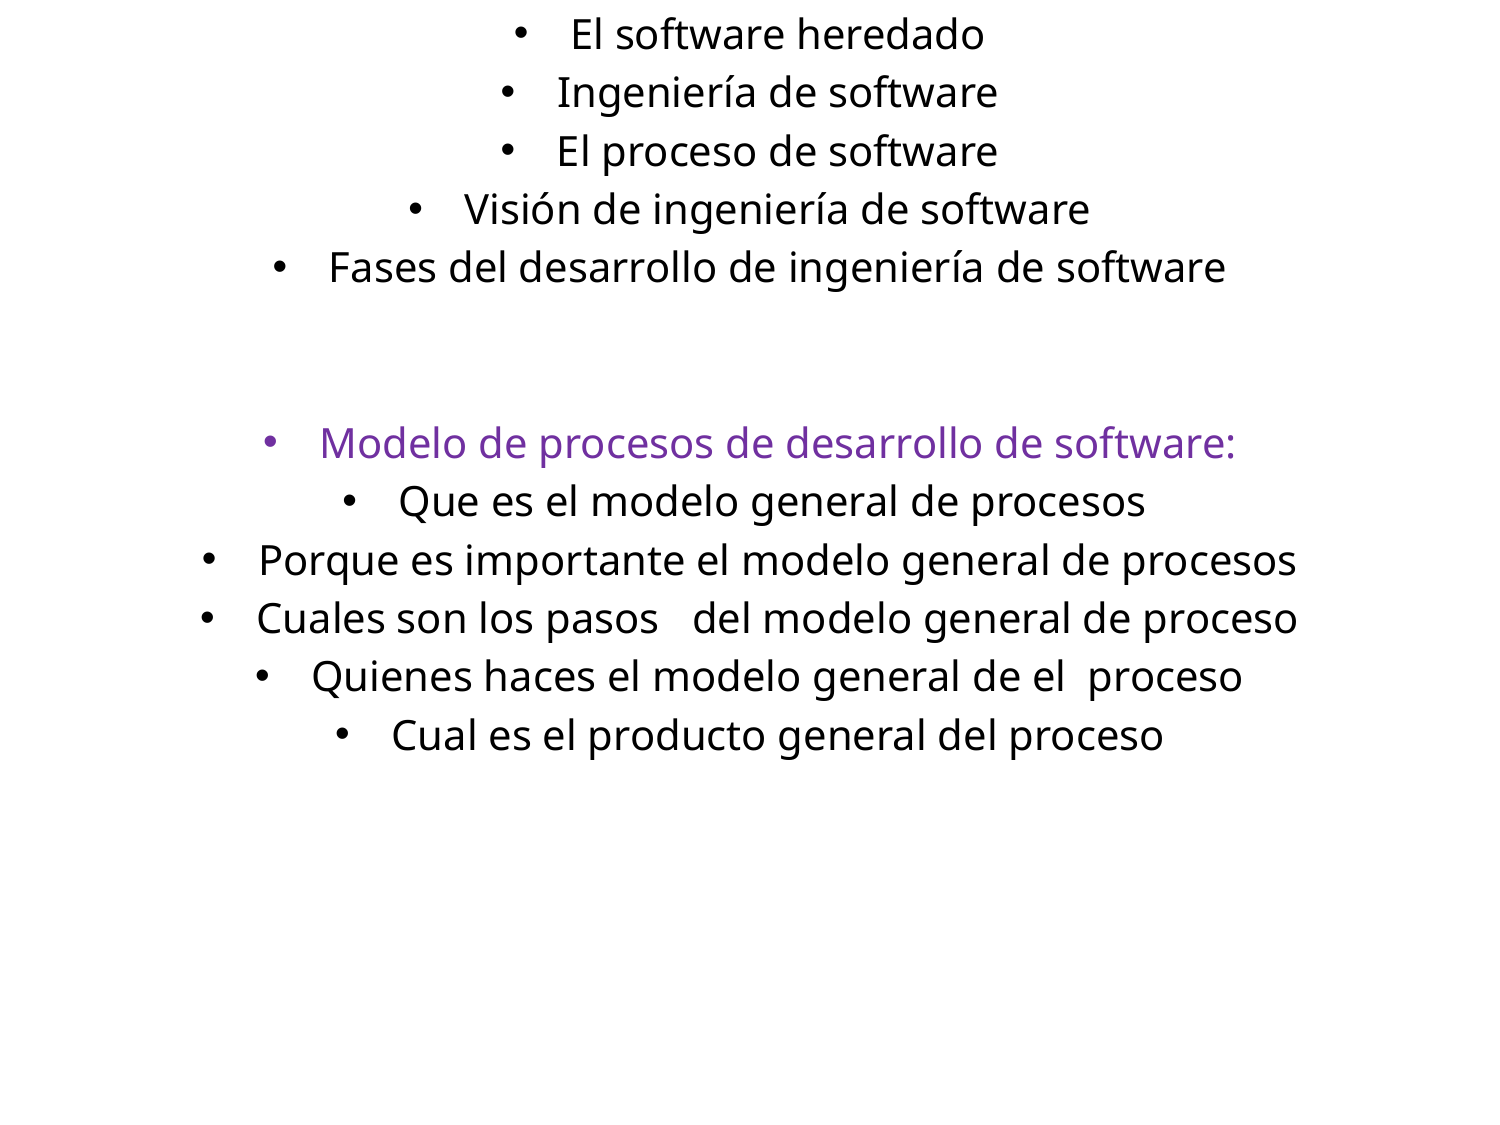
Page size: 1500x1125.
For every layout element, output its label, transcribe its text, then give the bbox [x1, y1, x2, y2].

list El software heredado Ingeniería de software El proceso de software Visión de ingeniería de software Fases del desarrollo de ingeniería de software Modelo de procesos de desarrollo de software: Que es el modelo general de procesos Porque es importante el modelo general de procesos Cuales son los pasos del modelo general de proceso Quienes haces el modelo general de el proceso Cual es el producto general del proceso [75, 0, 1425, 1071]
